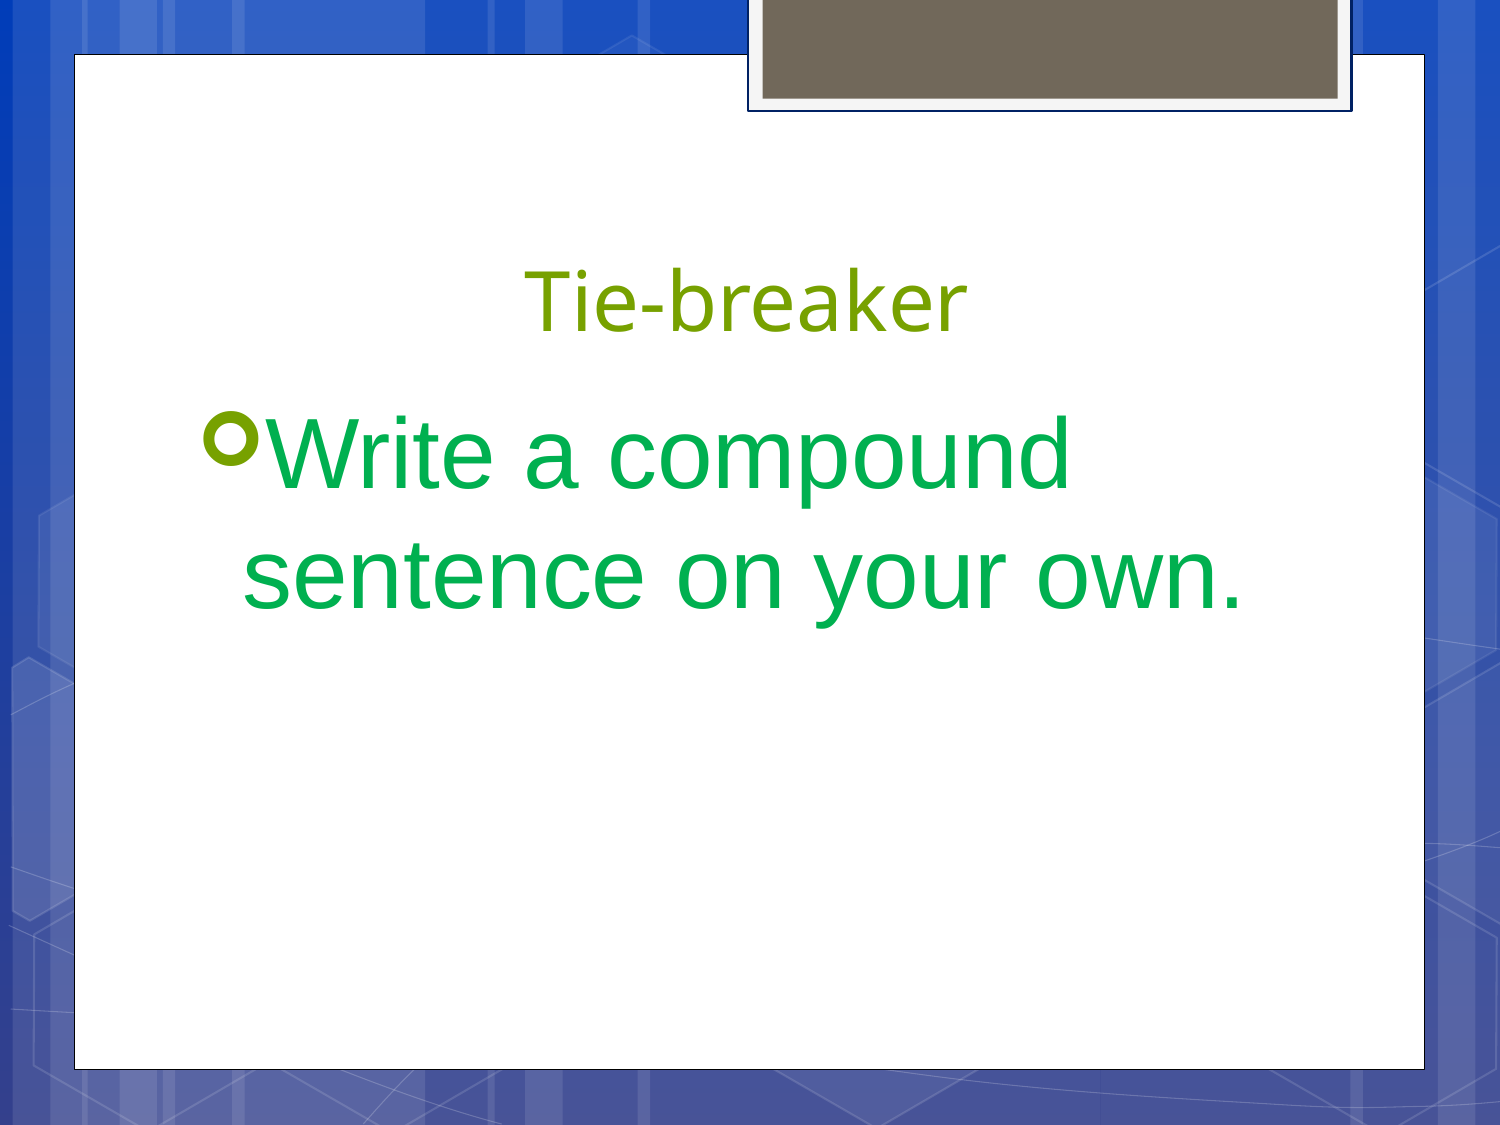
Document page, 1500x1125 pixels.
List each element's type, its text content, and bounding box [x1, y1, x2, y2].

title Tie-breaker [171, 168, 1324, 357]
list Write a compound sentence on your own. [171, 381, 1283, 957]
